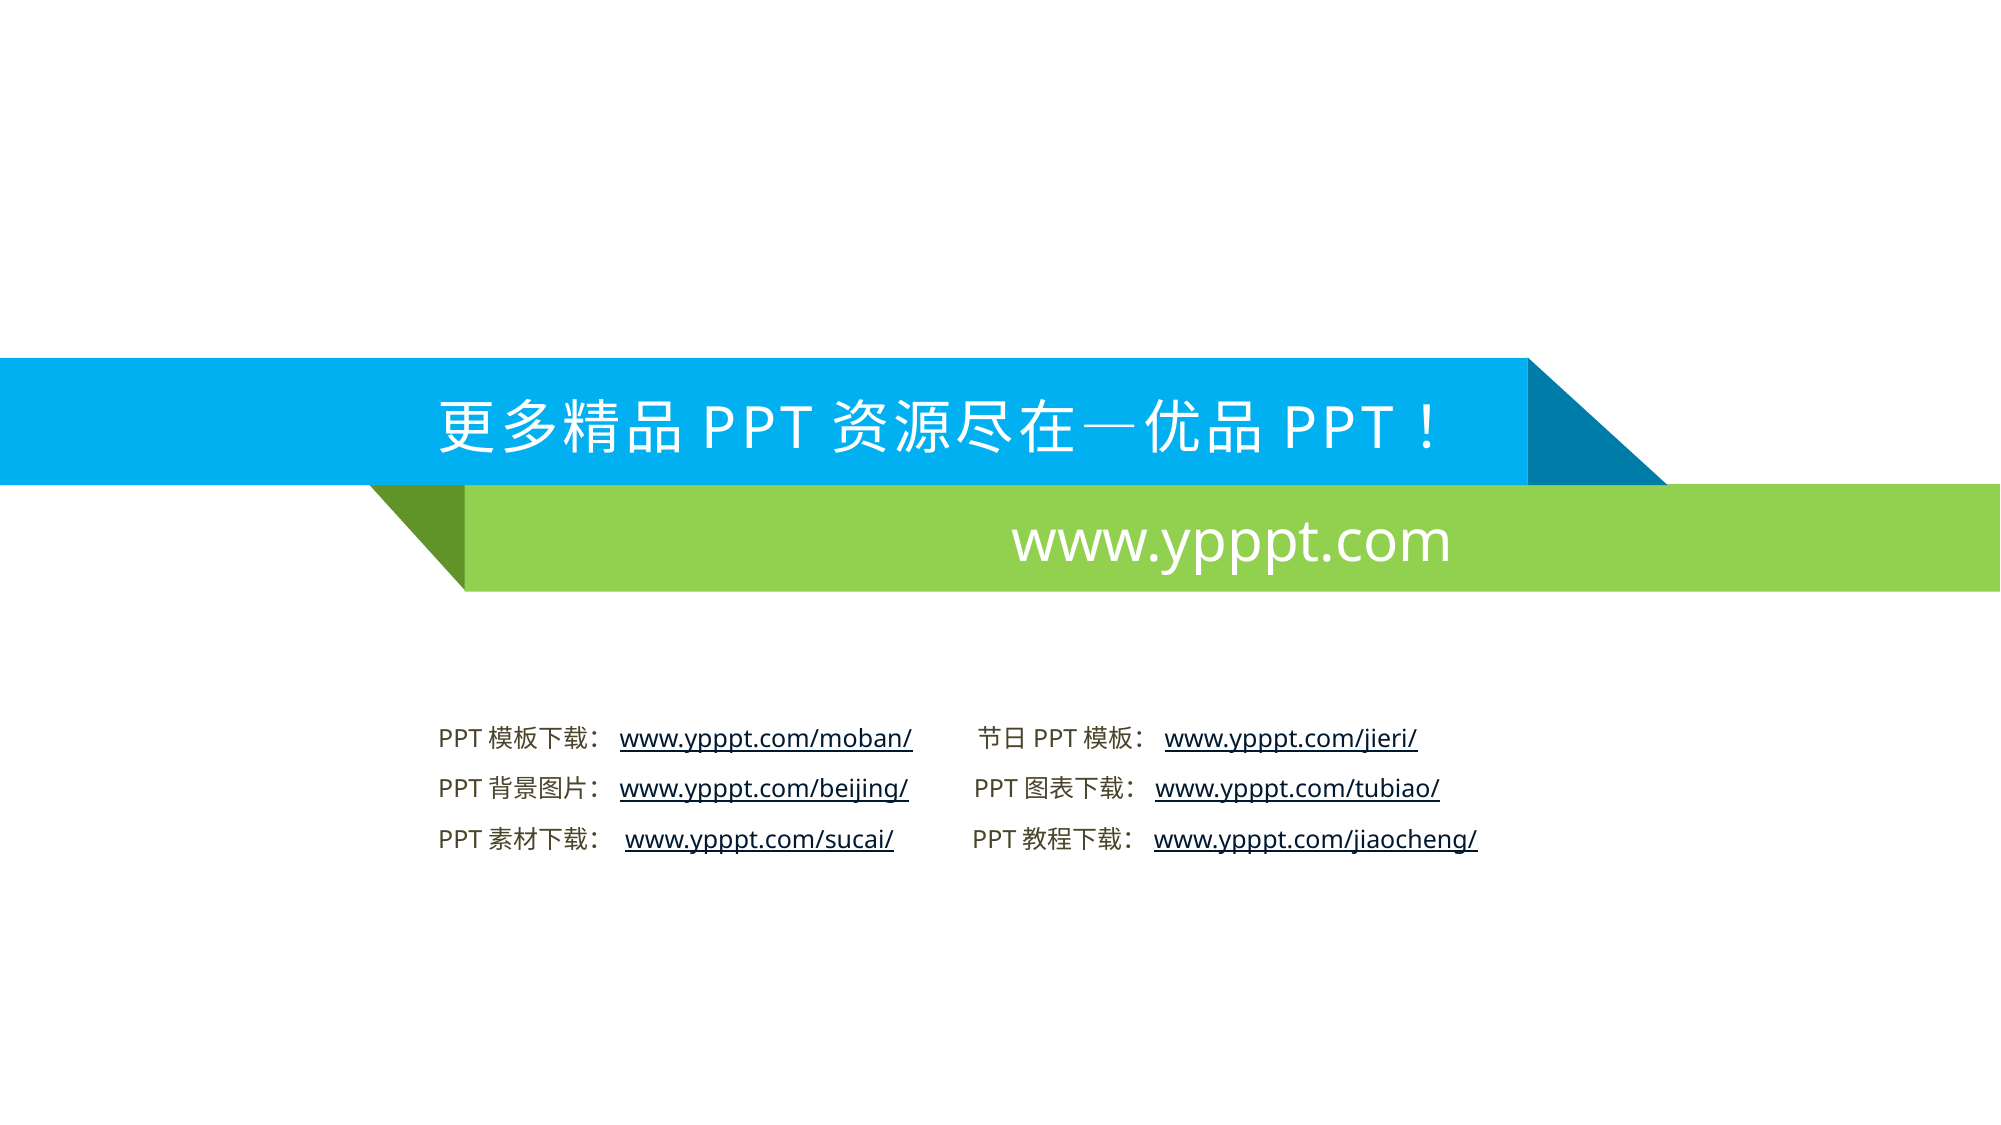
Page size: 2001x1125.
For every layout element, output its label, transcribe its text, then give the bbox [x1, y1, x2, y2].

text_box [369, 486, 463, 590]
text_box www.ypppt.com [463, 483, 2000, 593]
text_box 更多精品PPT资源尽在—优品PPT！ [0, 357, 1526, 486]
text_box PPT模板下载：www.ypppt.com/moban/ 节日PPT模板：www.ypppt.com/jieri/ PPT背景图片：www.ypppt.com/beijing/ PPT图表下载：www.ypppt.com/tubiao/ PPT素材下载： www.ypppt.com/sucai/ PPT教程下载：www.ypppt.com/jiaocheng/ [423, 643, 1557, 921]
text_box [1526, 354, 1671, 487]
